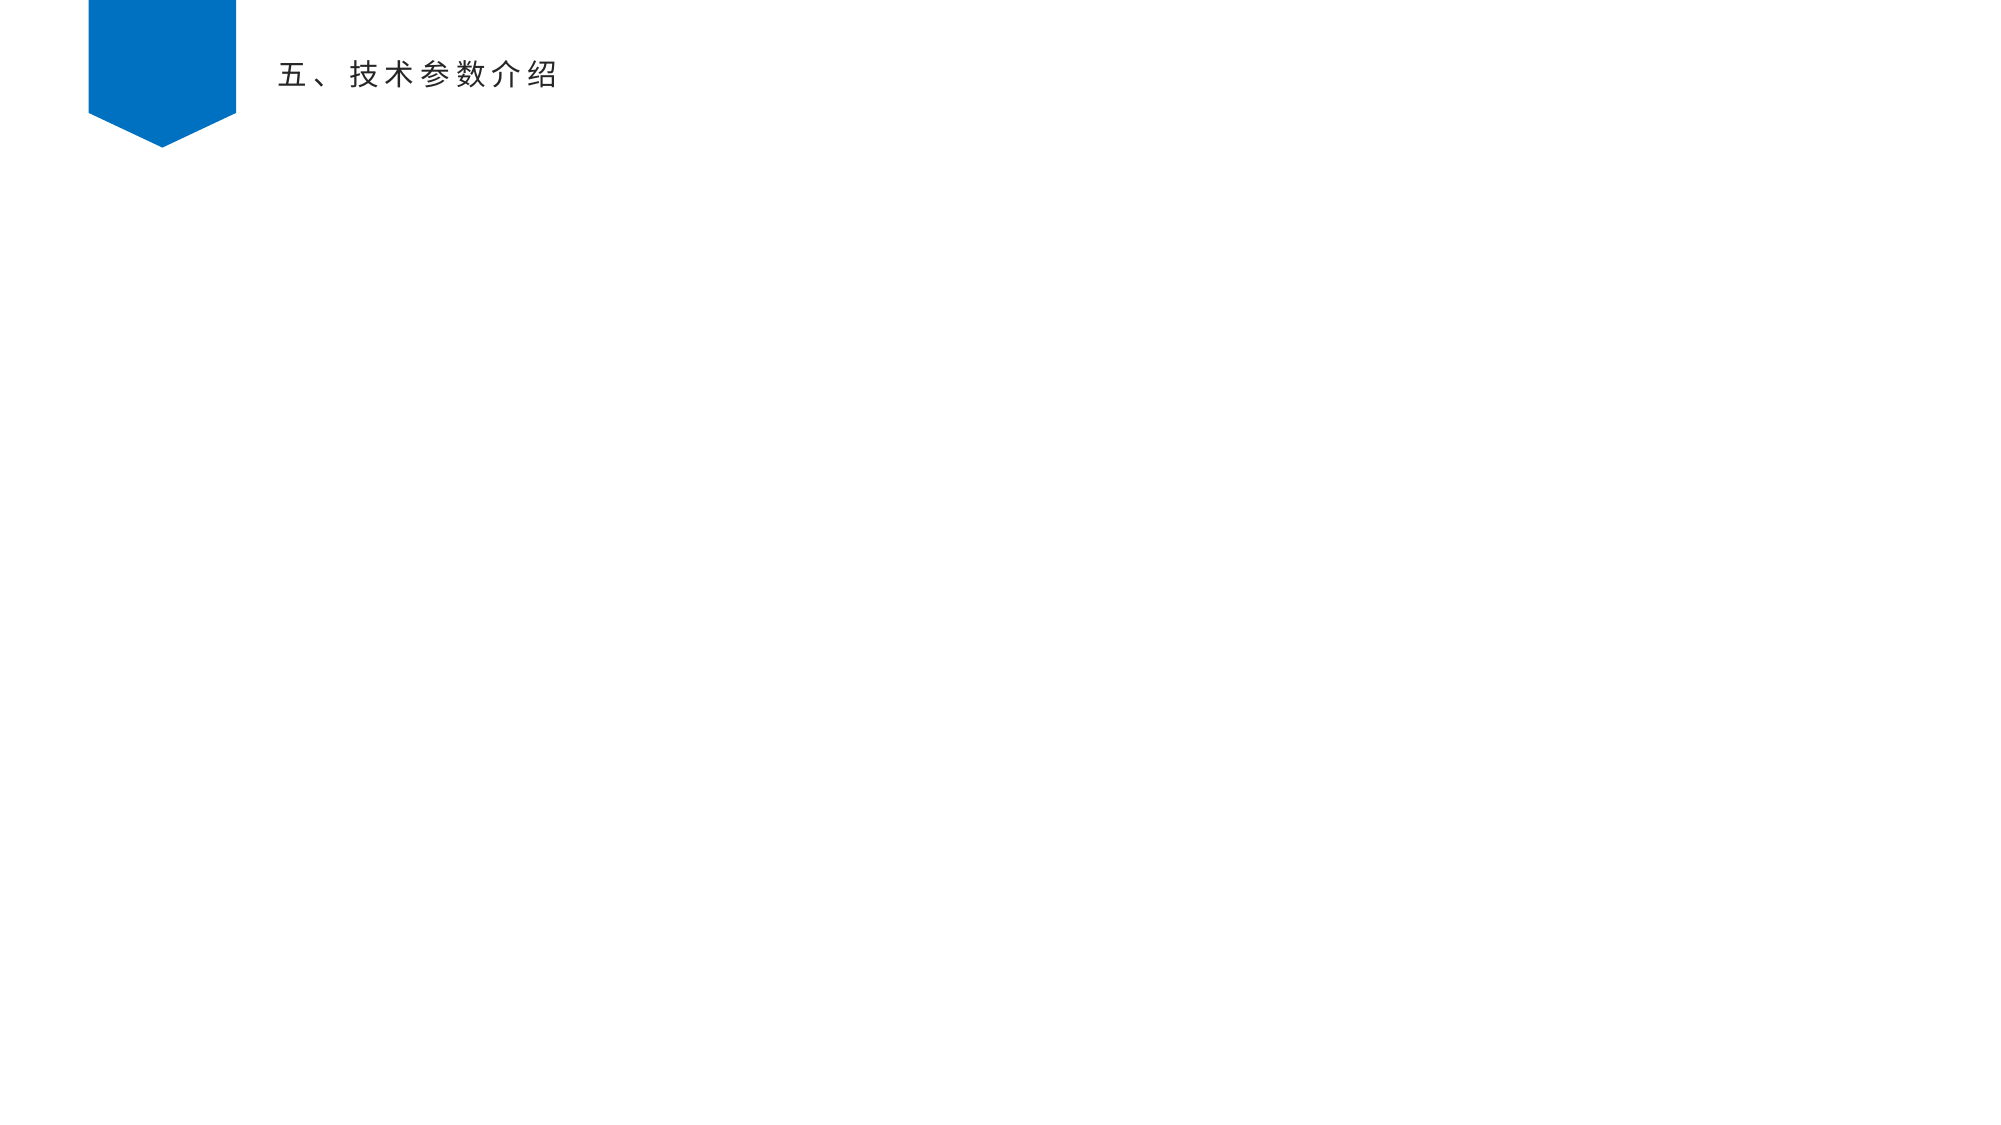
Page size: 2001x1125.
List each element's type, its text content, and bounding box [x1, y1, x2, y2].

title 五、技术参数介绍 [262, 15, 1940, 132]
text_box [87, 0, 238, 149]
